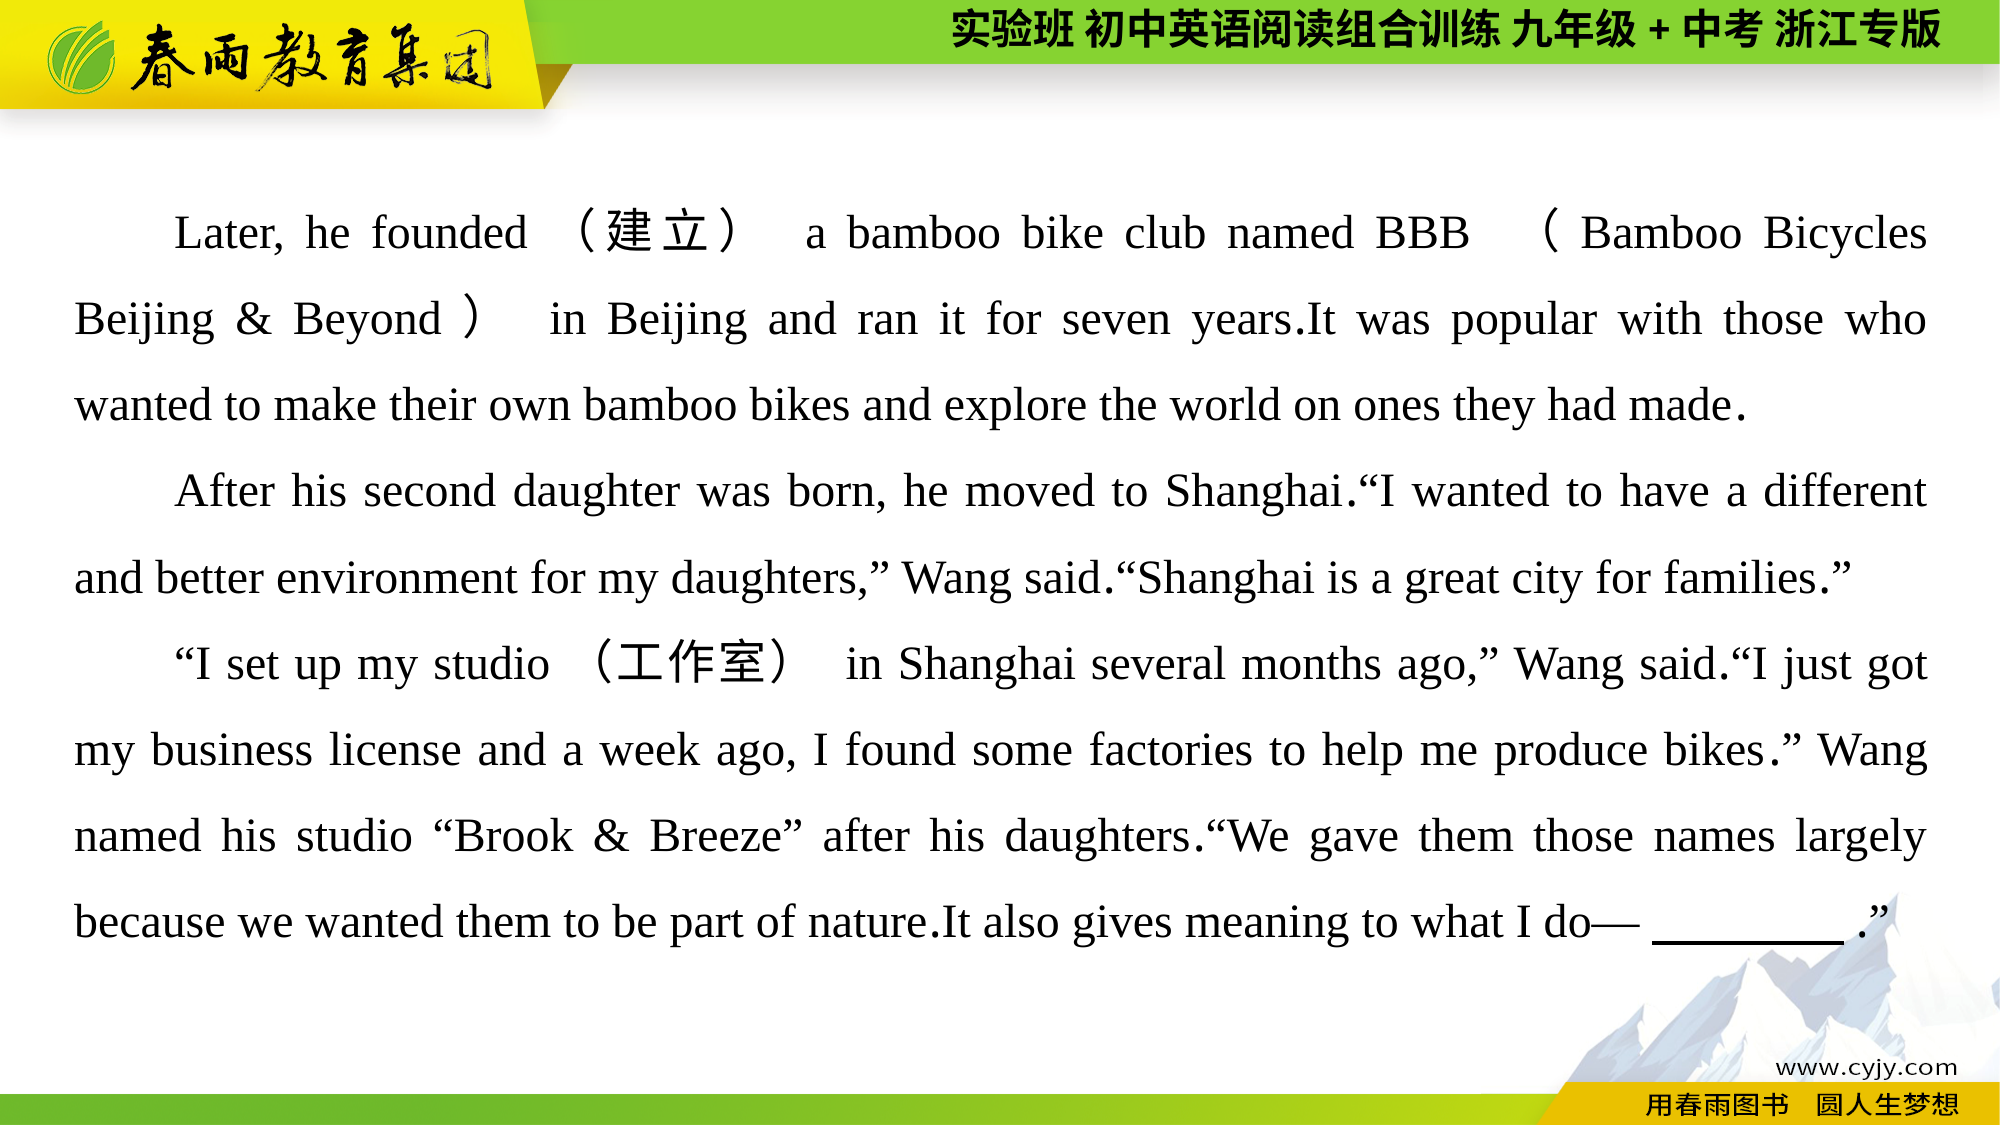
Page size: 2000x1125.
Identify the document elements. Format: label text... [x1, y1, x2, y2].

picture [0, 0, 2000, 1125]
list Later, he founded（建立） a bamboo bike club named BBB （Bamboo Bicycles Beijing & Beyond） in Beijing and ran it for seven years.It was popular with those who wanted to make their own bamboo bikes and explore the world on ones they had made. After his second daughter was born, he moved to Shanghai.“I wanted to have a different and better environment for my daughters,” Wang said.“Shanghai is a great city for families.” “I set up my studio（工作室） in Shanghai several months ago,” Wang said.“I just got my business license and a week ago, I found some factories to help me produce bikes.” Wang named his studio “Brook & Breeze” after his daughters.“We gave them those names largely because we wanted them to be part of nature.It also gives meaning to what I do— .” [59, 164, 1944, 953]
